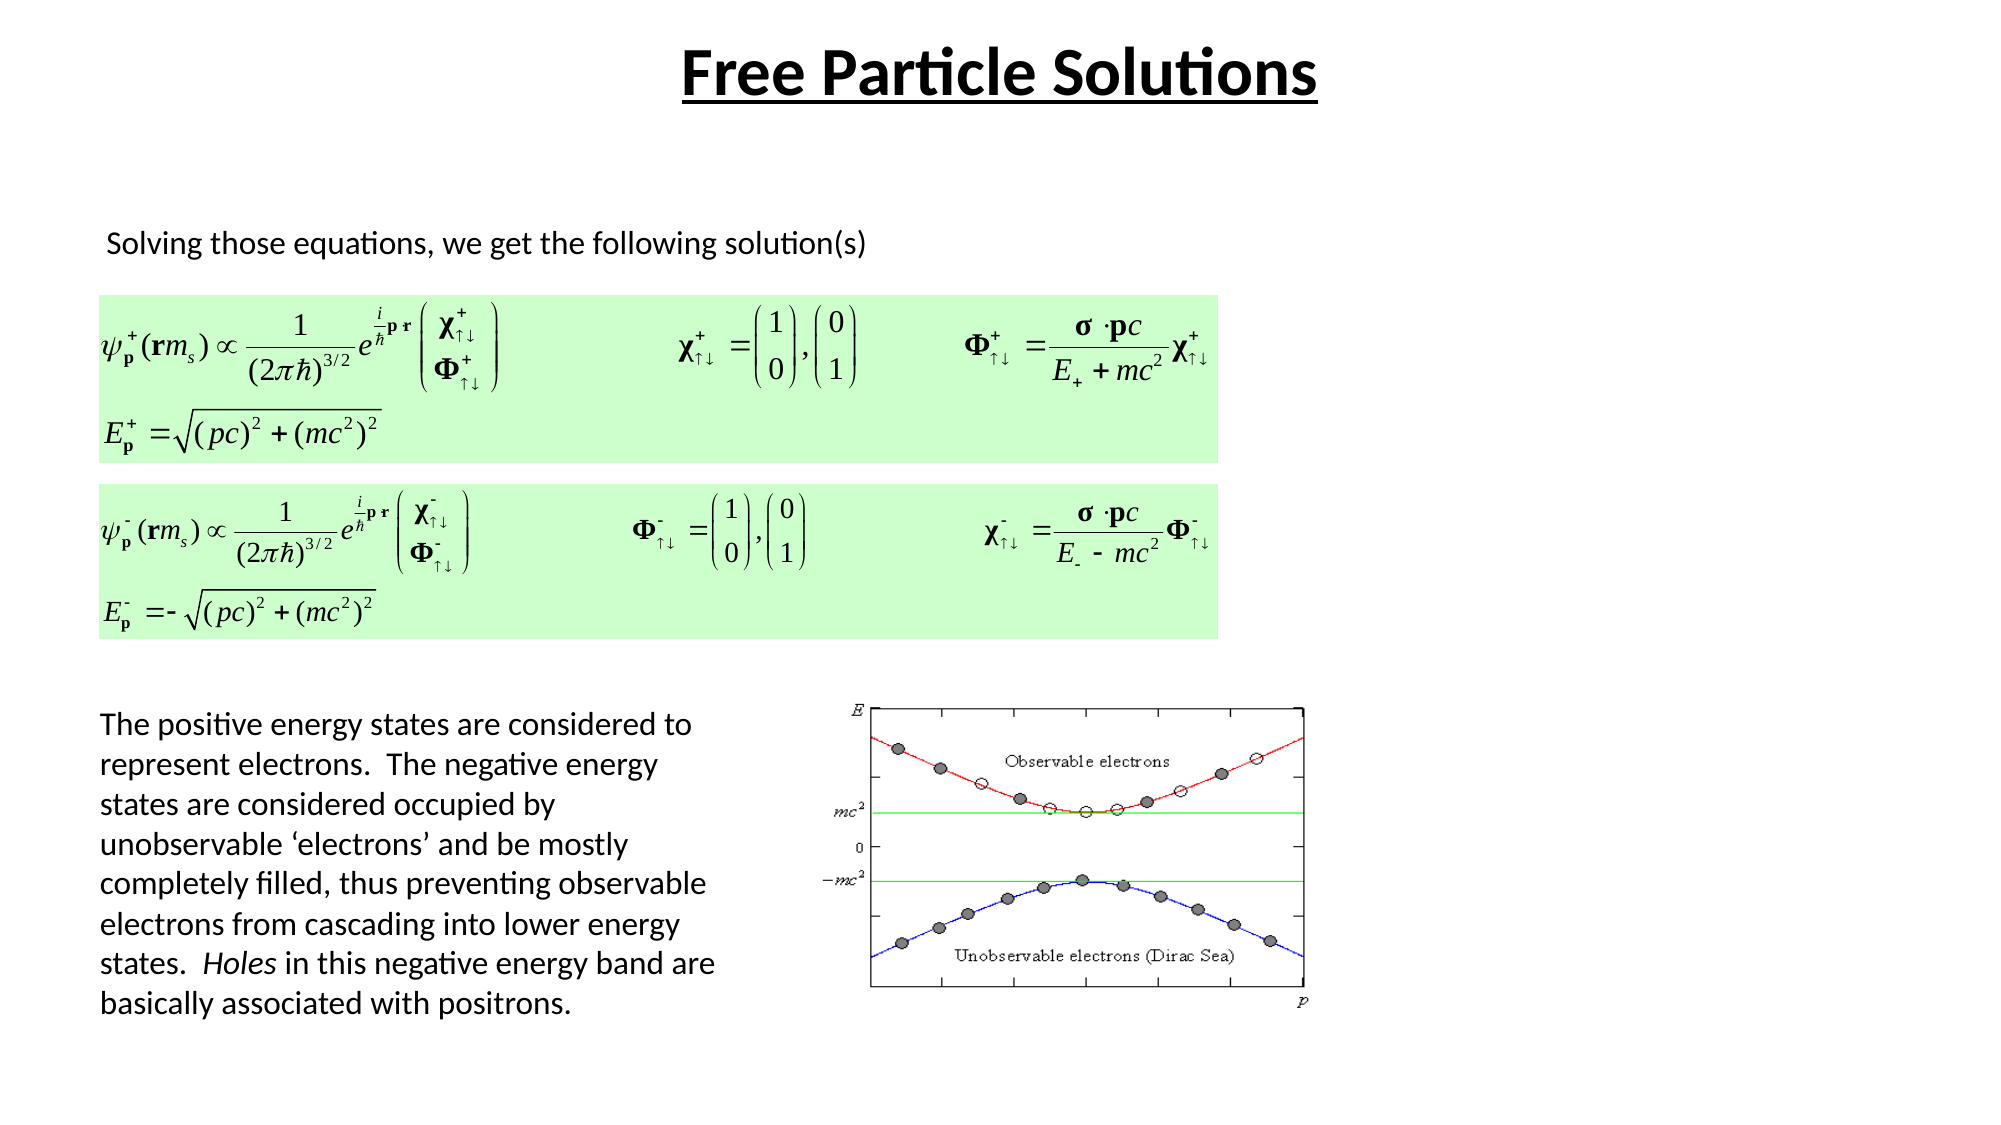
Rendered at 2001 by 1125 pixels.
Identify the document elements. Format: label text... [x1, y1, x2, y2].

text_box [772, 692, 1332, 1085]
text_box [98, 483, 1218, 640]
text_box The positive energy states are considered to represent electrons. The negative energy states are considered occupied by unobservable ‘electrons’ and be mostly completely filled, thus preventing observable electrons from cascading into lower energy states. Holes in this negative energy band are basically associated with positrons. [85, 694, 757, 1029]
title Free Particle Solutions [249, 28, 1750, 118]
text_box Solving those equations, we get the following solution(s) [91, 214, 993, 269]
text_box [98, 294, 1218, 464]
